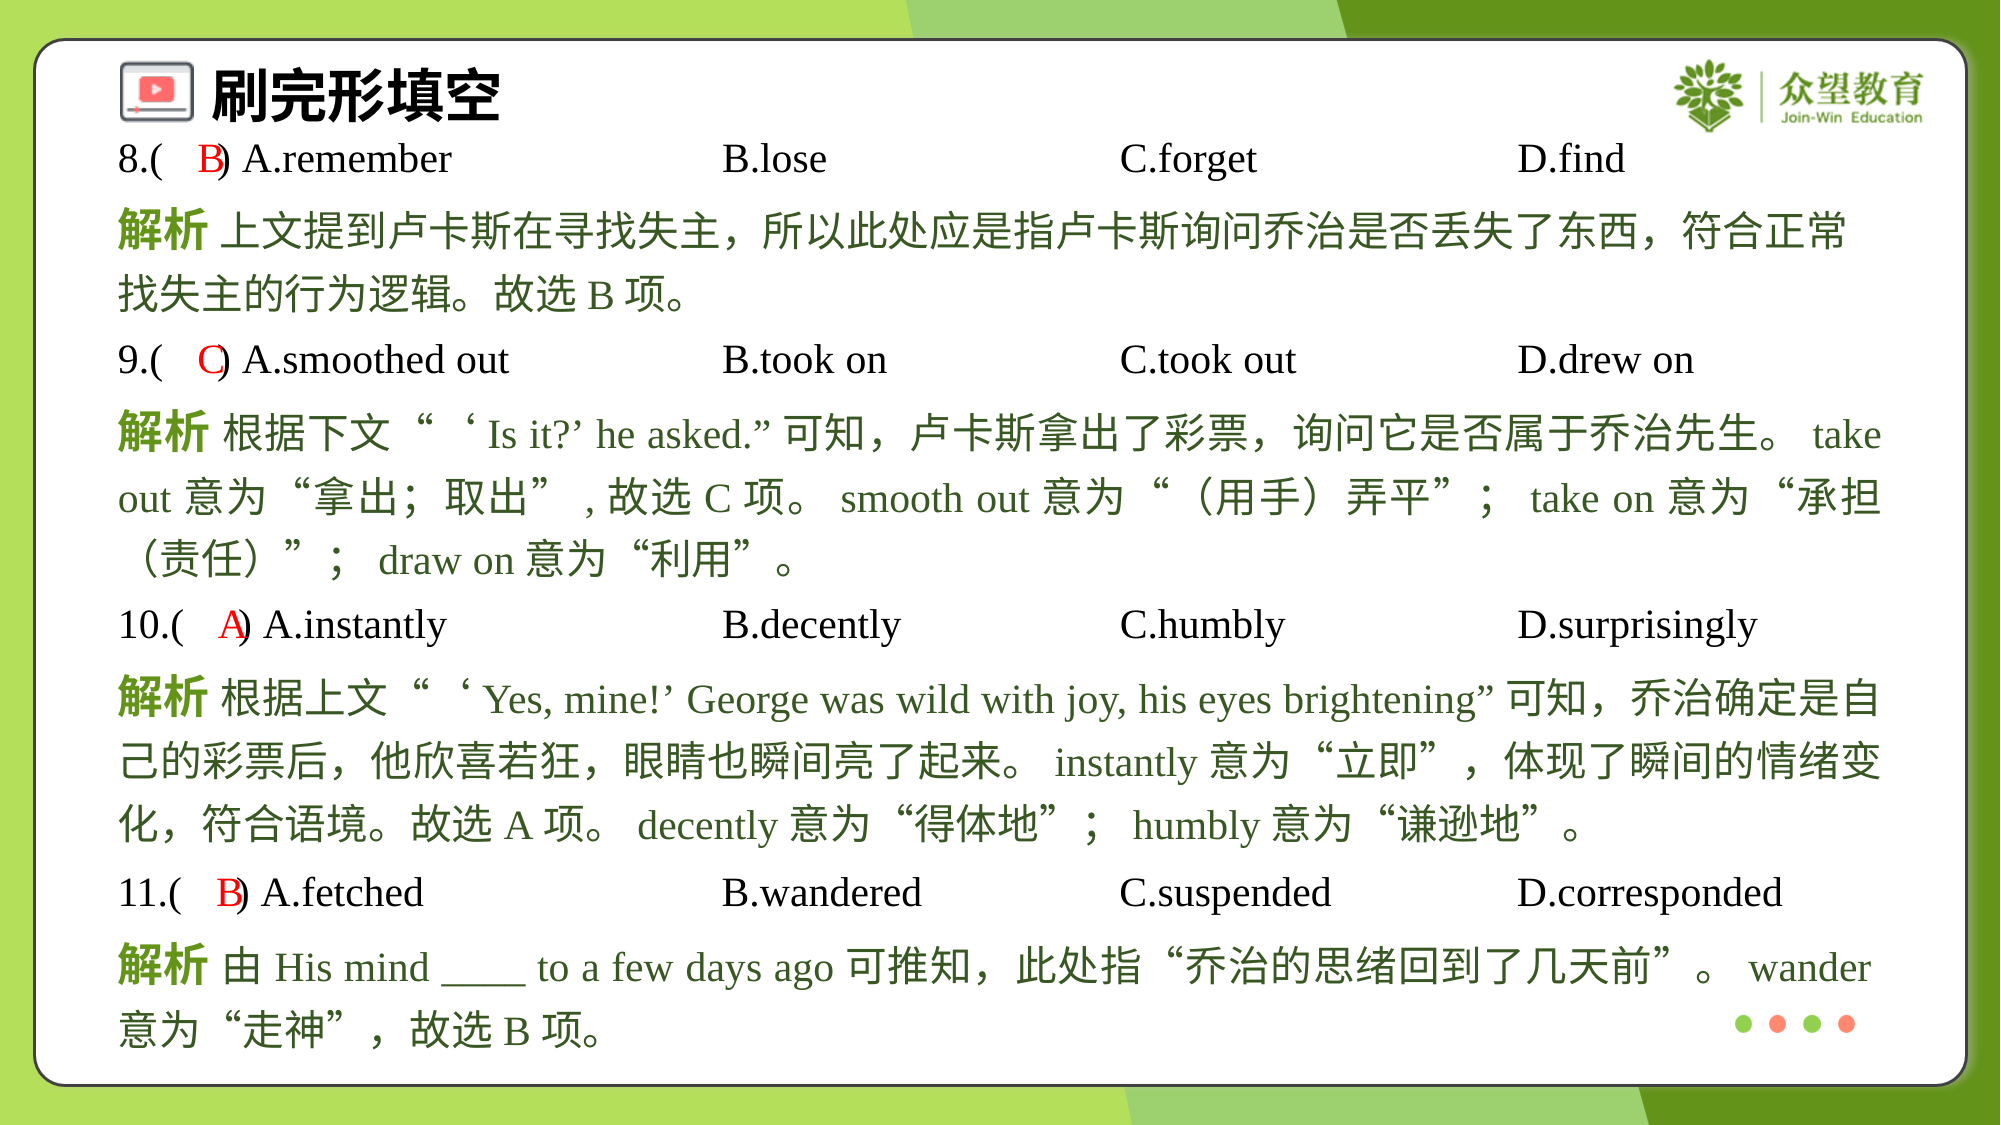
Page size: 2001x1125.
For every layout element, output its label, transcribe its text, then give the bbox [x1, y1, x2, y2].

text_box 10.( ) A.instantly B.decently C.humbly D.surprisingly [117, 584, 213, 642]
text_box 11.( ) A.fetched B.wandered C.suspended D.corresponded [117, 852, 211, 910]
text_box C [192, 319, 230, 378]
text_box 解析 根据上文“‘Yes, mine!’ George was wild with joy, his eyes brightening”可知，乔治确定是自己的彩票后，他欣喜若狂，眼睛也瞬间亮了起来。instantly意为“立即”，体现了瞬间的情绪变化，符合语境。故选A项。decently意为“得体地”；humbly意为“谦逊地”。 [117, 653, 1882, 843]
picture [0, 0, 2000, 1125]
text_box 11.( ) A.fetched B.wandered C.suspended D.corresponded [249, 852, 1882, 910]
text_box 8.( ) A.remember B.lose C.forget D.find [230, 118, 1882, 176]
text_box 解析 上文提到卢卡斯在寻找失主，所以此处应是指卢卡斯询问乔治是否丢失了东西，符合正常找失主的行为逻辑。故选B项。 [117, 187, 1882, 314]
text_box 解析 根据下文“‘Is it?’ he asked.”可知，卢卡斯拿出了彩票，询问它是否属于乔治先生。take out意为“拿出；取出”,故选C项。smooth out意为“（用手）弄平”；take on意为“承担（责任）”；draw on意为“利用”。 [117, 389, 1882, 578]
text_box B [211, 852, 249, 910]
text_box 8.( ) A.remember B.lose C.forget D.find [117, 118, 192, 176]
text_box B [192, 118, 230, 176]
text_box 解析 由His mind ____ to a few days ago可推知，此处指“乔治的思绪回到了几天前”。wander意为“走神”，故选B项。 [117, 922, 1882, 1049]
text_box 10.( ) A.instantly B.decently C.humbly D.surprisingly [253, 584, 1882, 642]
text_box 9.( ) A.smoothed out B.took on C.took out D.drew on [230, 319, 1882, 377]
text_box 9.( ) A.smoothed out B.took on C.took out D.drew on [117, 319, 192, 377]
text_box A [213, 584, 253, 642]
